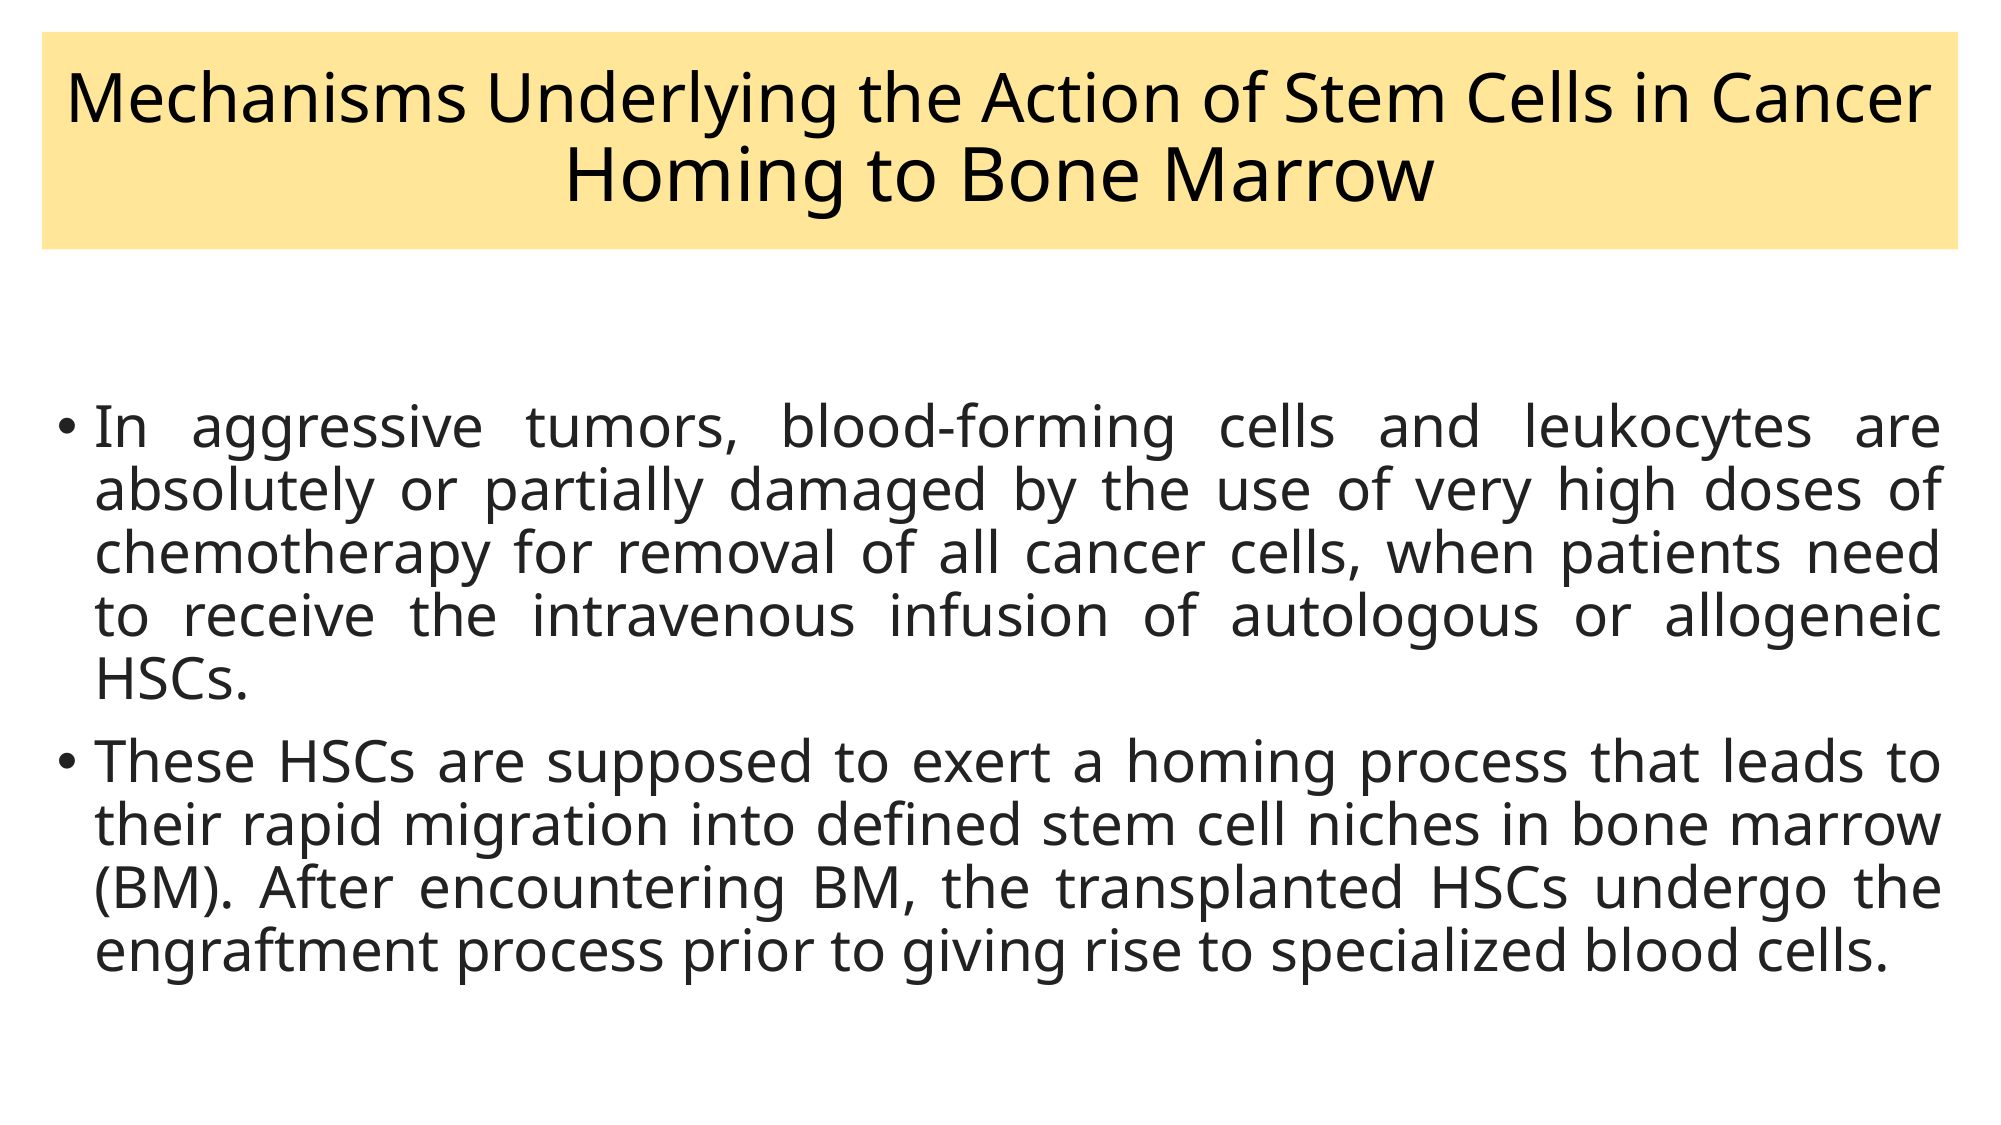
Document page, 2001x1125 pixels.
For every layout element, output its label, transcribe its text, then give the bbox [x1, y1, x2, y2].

list In aggressive tumors, blood-forming cells and leukocytes are absolutely or partially damaged by the use of very high doses of chemotherapy for removal of all cancer cells, when patients need to receive the intravenous infusion of autologous or allogeneic HSCs. These HSCs are supposed to exert a homing process that leads to their rapid migration into defined stem cell niches in bone marrow (BM). After encountering BM, the transplanted HSCs undergo the engraftment process prior to giving rise to specialized blood cells. [41, 299, 1959, 1093]
title Mechanisms Underlying the Action of Stem Cells in Cancer Homing to Bone Marrow [41, 31, 1959, 250]
